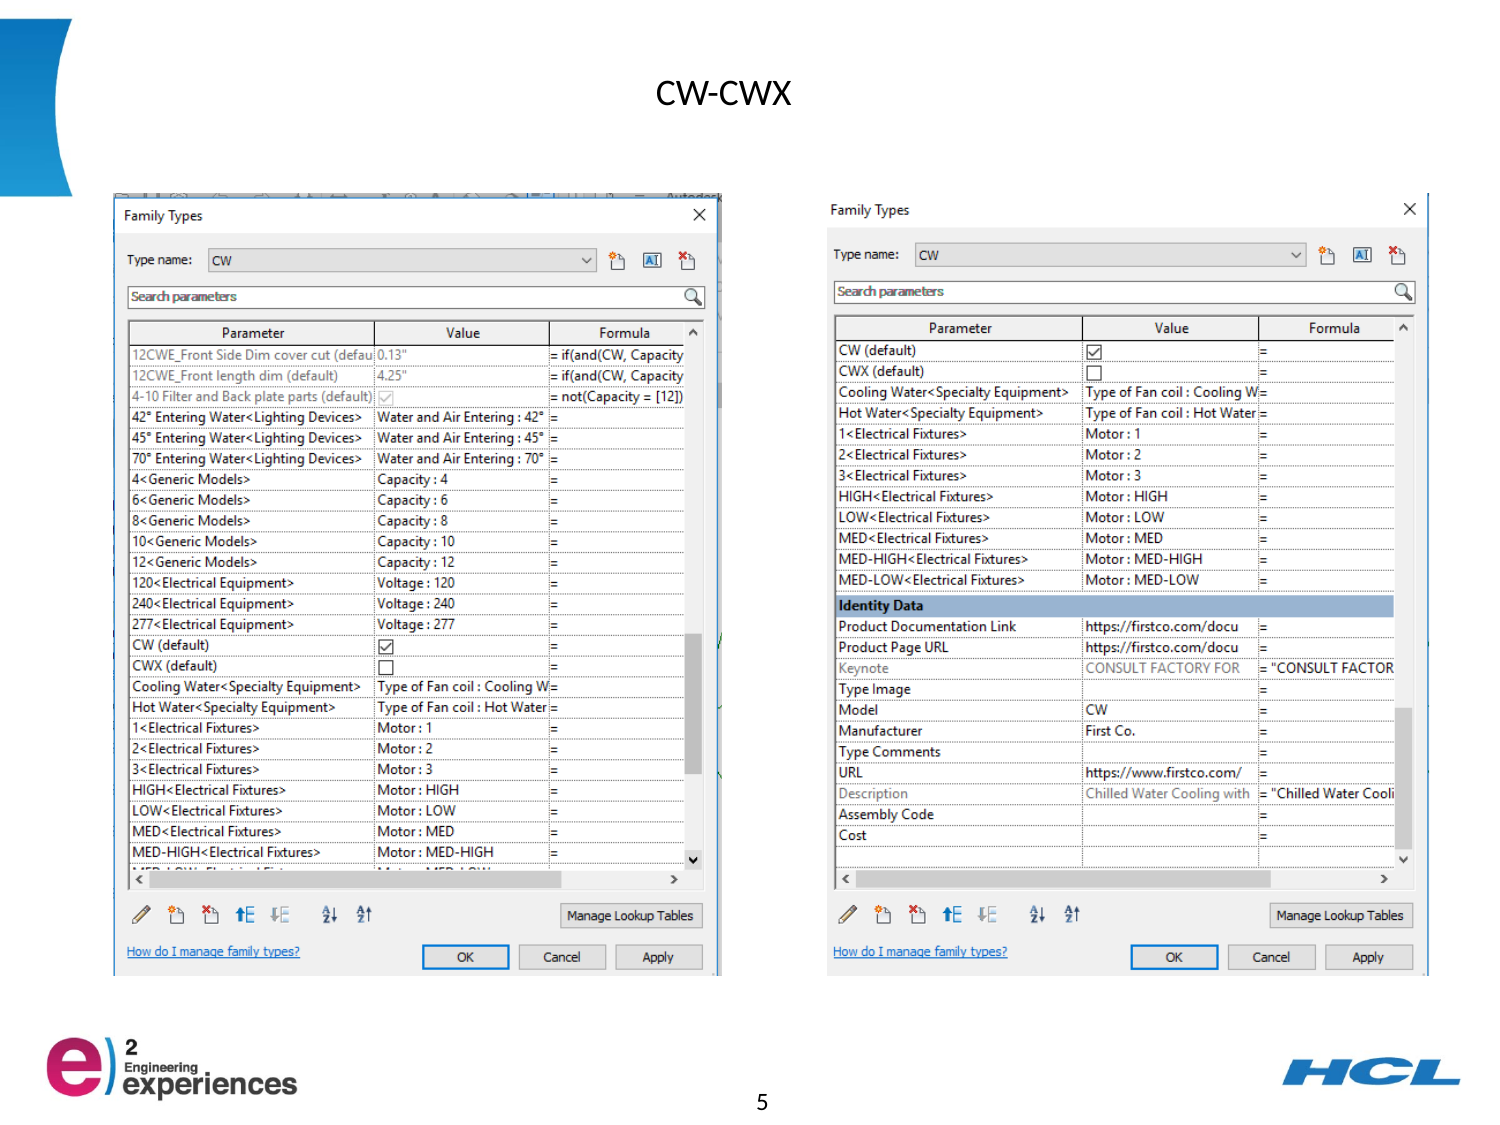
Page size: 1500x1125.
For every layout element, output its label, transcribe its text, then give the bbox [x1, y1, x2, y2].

picture [0, 0, 1500, 1125]
text_box CW-CWX [641, 60, 807, 121]
